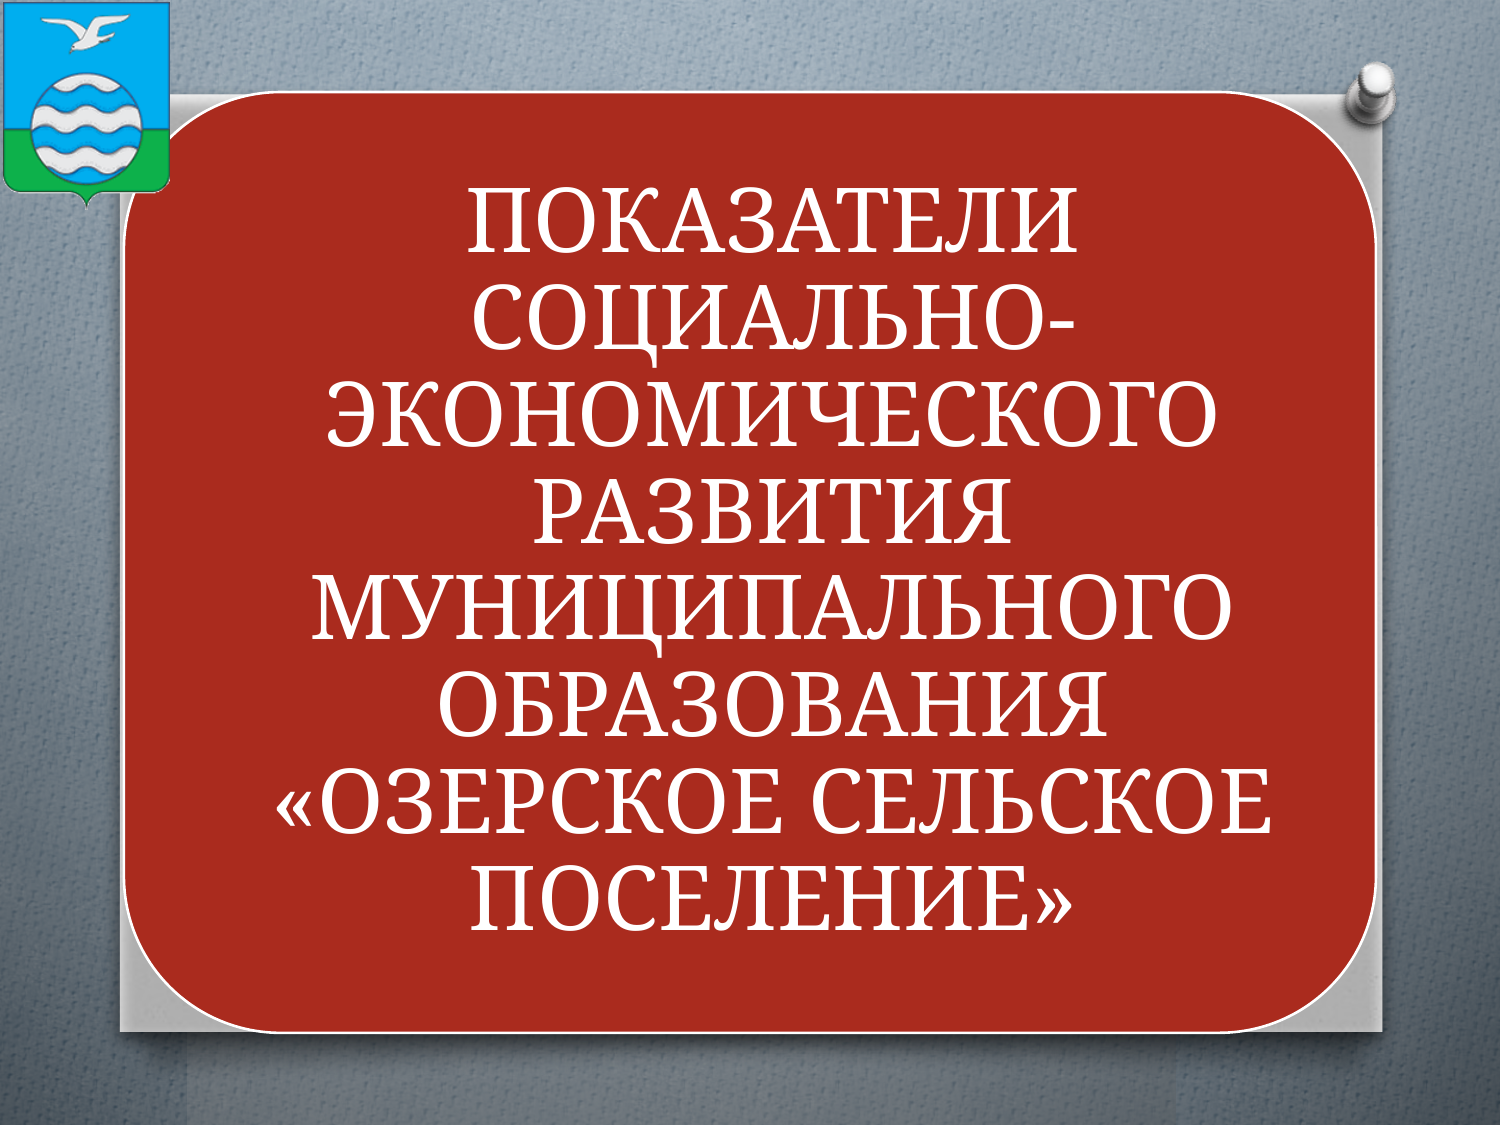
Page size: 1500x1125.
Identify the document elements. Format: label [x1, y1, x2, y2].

text_box [123, 89, 1377, 1036]
picture [1317, 35, 1439, 146]
picture [51, 74, 121, 92]
picture [42, 15, 129, 52]
picture [3, 2, 198, 211]
